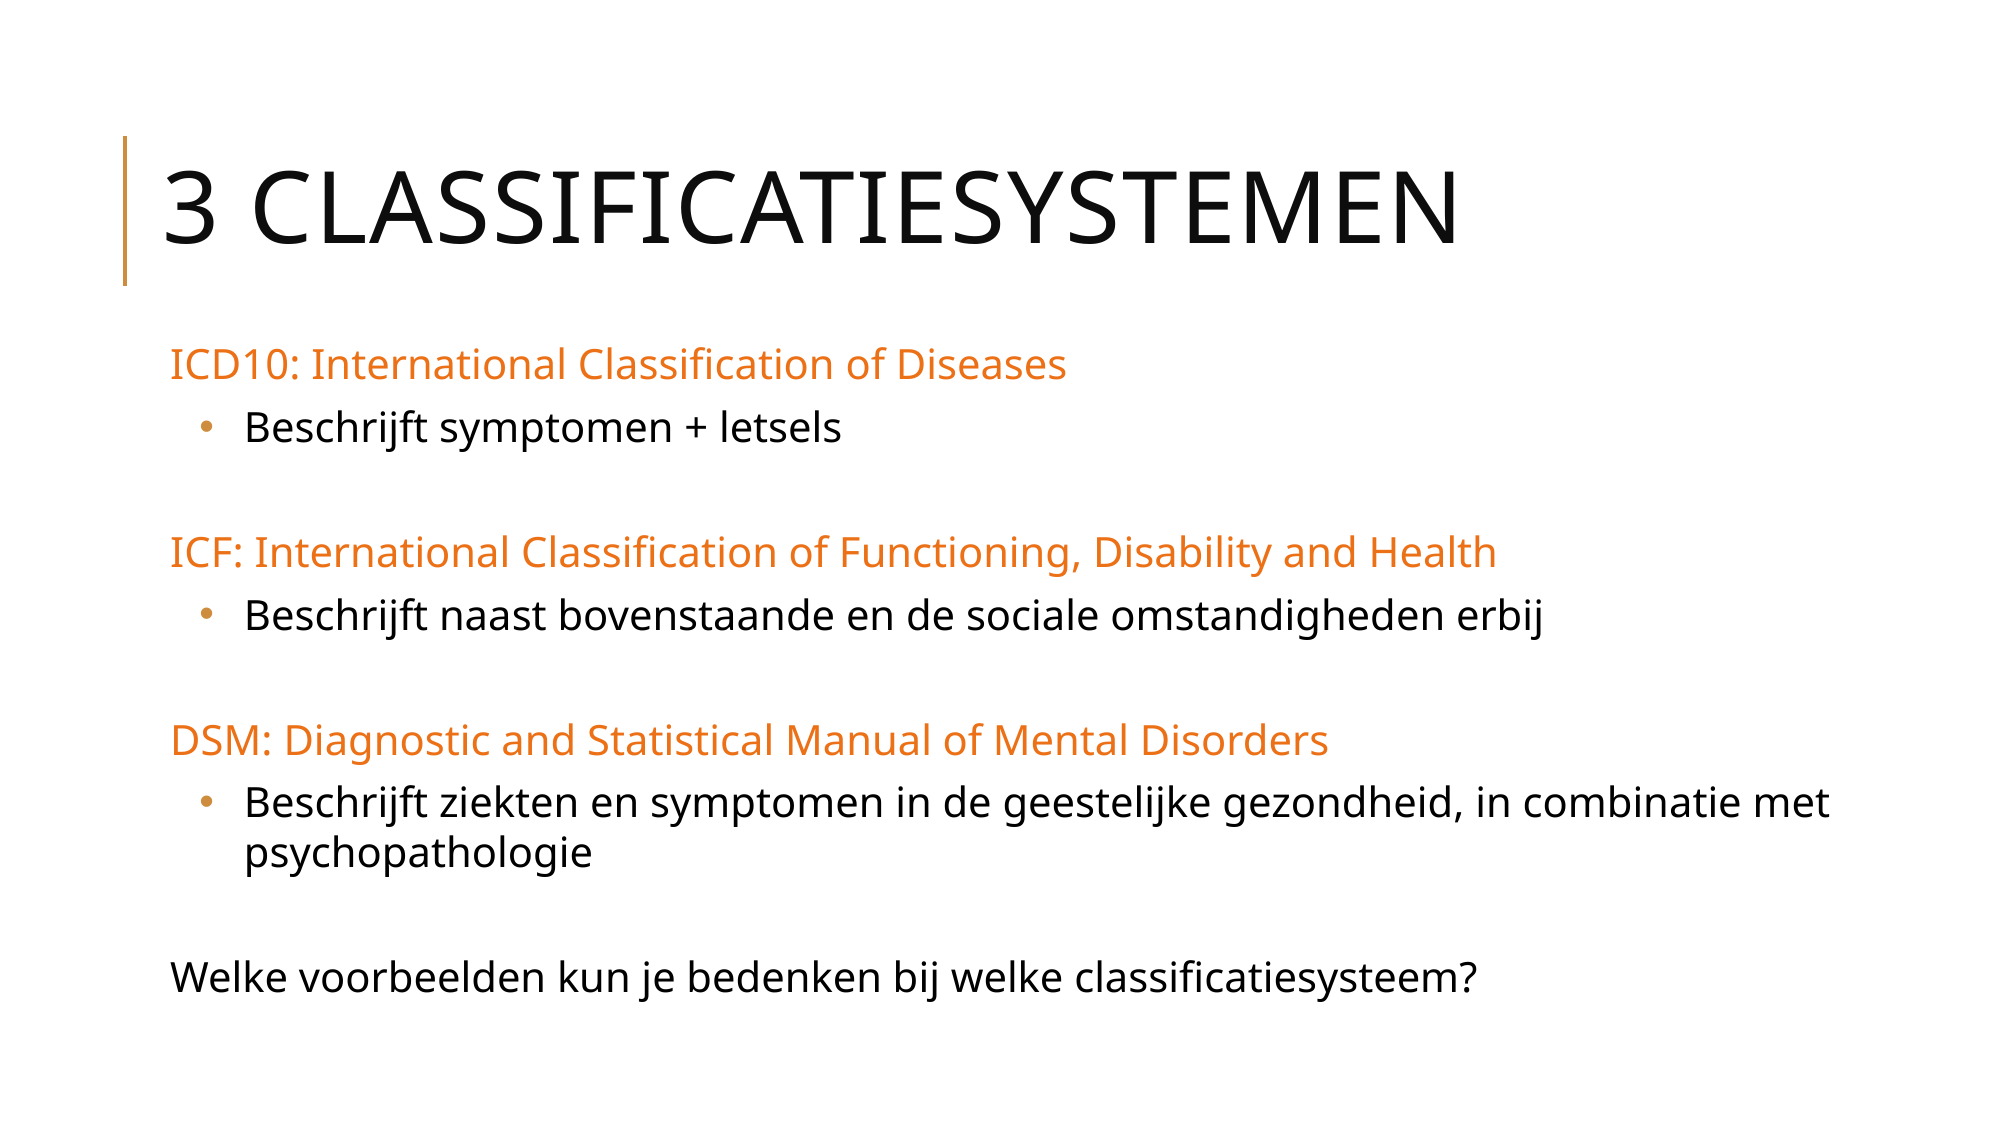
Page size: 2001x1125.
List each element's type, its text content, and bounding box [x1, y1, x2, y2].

list ICD10: International Classification of Diseases Beschrijft symptomen + letsels ICF: International Classification of Functioning, Disability and Health Beschrijft naast bovenstaande en de sociale omstandigheden erbij DSM: Diagnostic and Statistical Manual of Mental Disorders Beschrijft ziekten en symptomen in de geestelijke gezondheid, in combinatie met psychopathologie Welke voorbeelden kun je bedenken bij welke classificatiesysteem? [147, 330, 1914, 1009]
title 3 classificatiesystemen [147, 149, 1743, 280]
